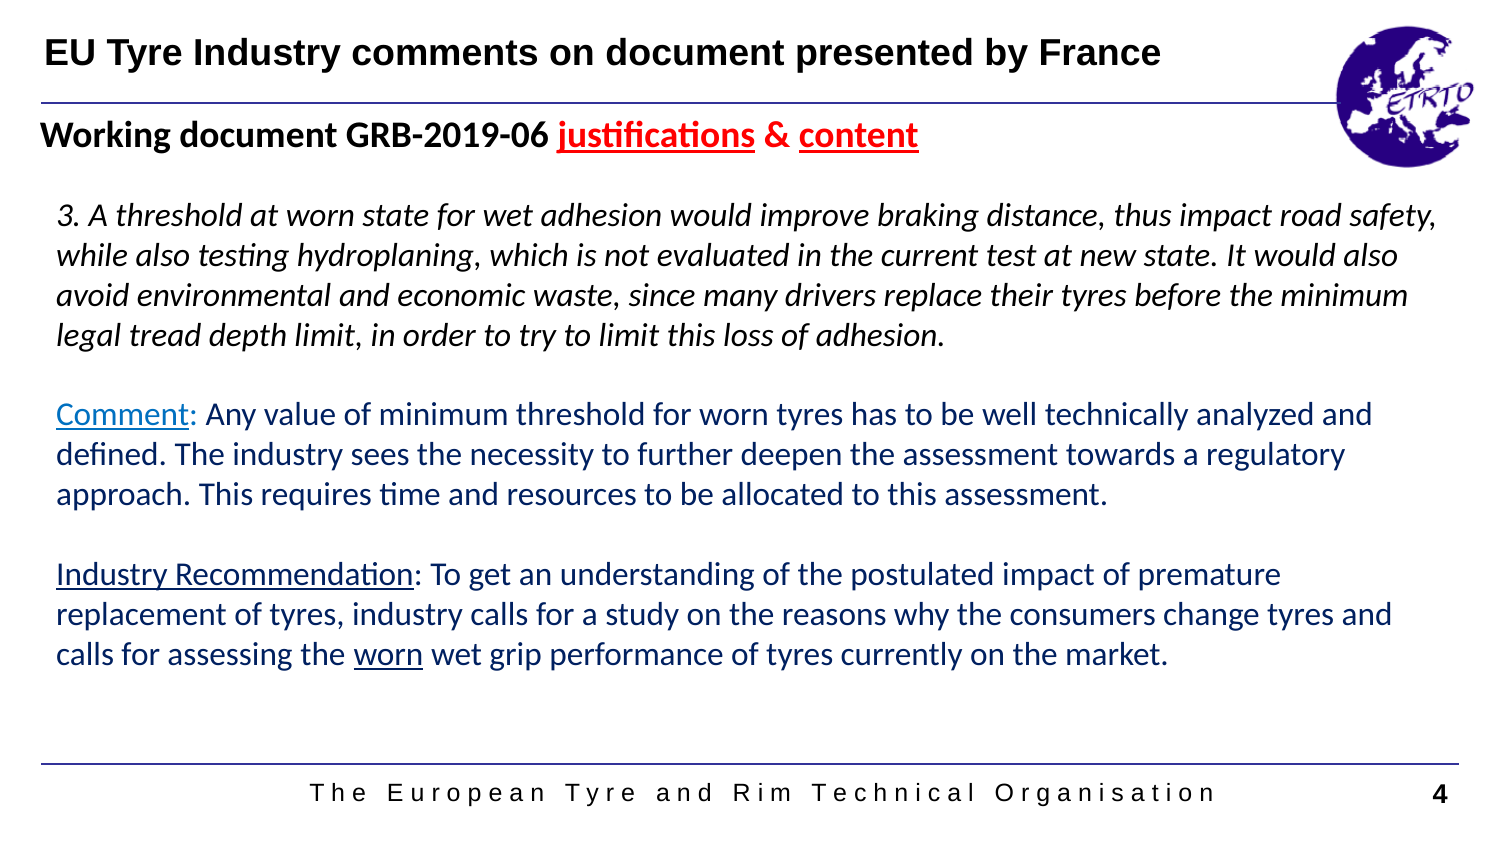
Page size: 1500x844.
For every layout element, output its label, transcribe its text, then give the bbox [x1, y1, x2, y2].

slide_number 4 [1287, 768, 1463, 826]
text_box 3. A threshold at worn state for wet adhesion would improve braking distance, thus impact road safety, while also testing hydroplaning, which is not evaluated in the current test at new state. It would also avoid environmental and economic waste, since many drivers replace their tyres before the minimum legal tread depth limit, in order to try to limit this loss of adhesion. Comment: Any value of minimum threshold for worn tyres has to be well technically analyzed and defined. The industry sees the necessity to further deepen the assessment towards a regulatory approach. This requires time and resources to be allocated to this assessment. Industry Recommendation: To get an understanding of the postulated impact of premature replacement of tyres, industry calls for a study on the reasons why the consumers change tyres and calls for assessing the worn wet grip performance of tyres currently on the market. [41, 185, 1463, 680]
picture [1316, 8, 1497, 174]
footer T h e E u r o p e a n T y r e a n d R i m T e c h n i c a l O r g a n i s a t i o n [274, 768, 1251, 826]
text_box Working document GRB-2019-06 justifications & content [25, 102, 1376, 163]
text_box EU Tyre Industry comments on document presented by France [29, 20, 1200, 77]
